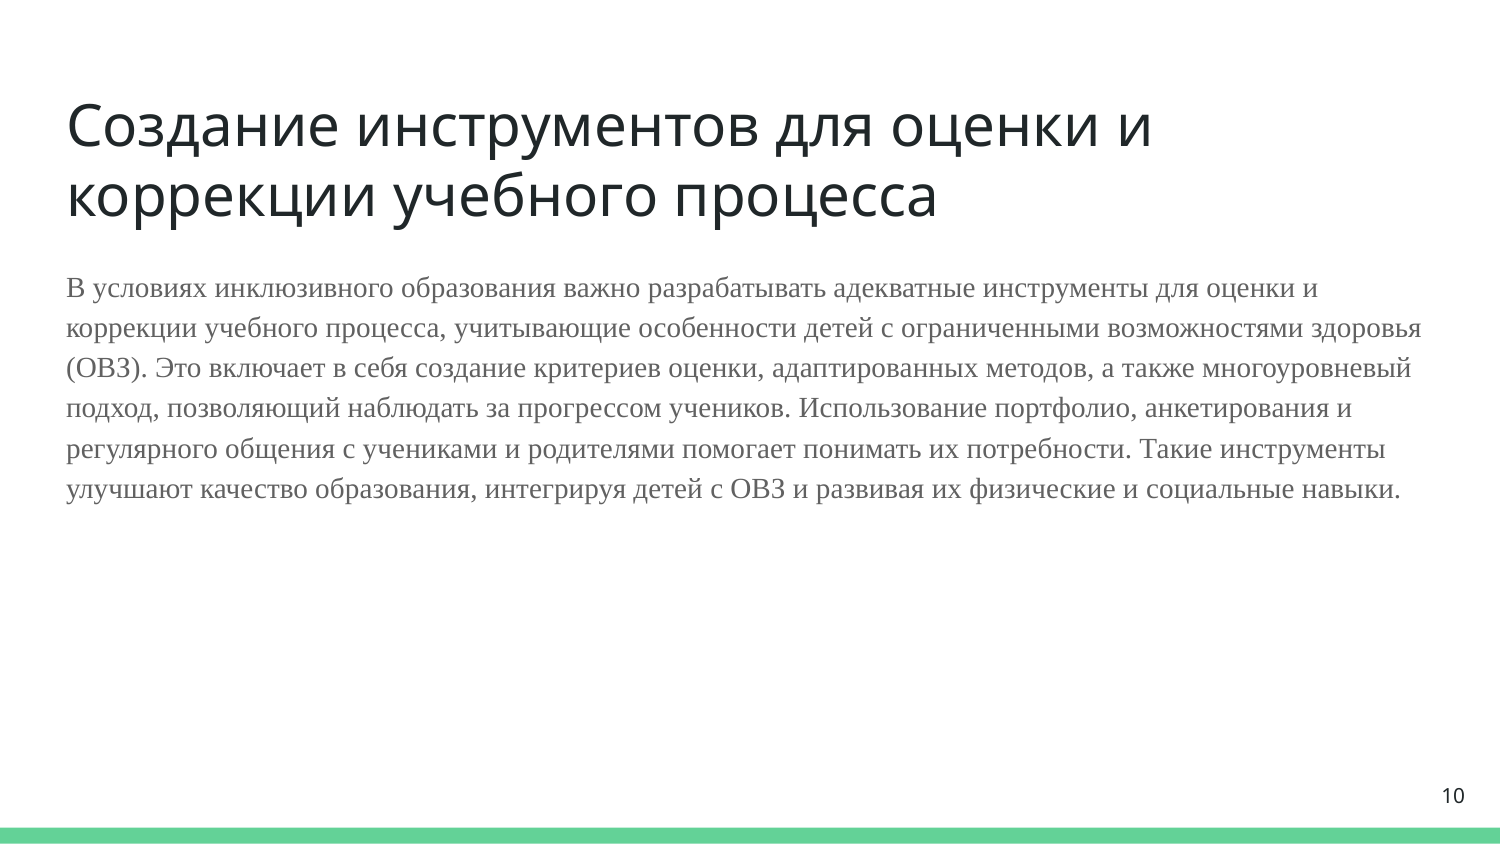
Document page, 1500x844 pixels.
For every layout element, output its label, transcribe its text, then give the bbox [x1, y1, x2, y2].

title Создание инструментов для оценки и коррекции учебного процесса [51, 72, 1449, 167]
list В условиях инклюзивного образования важно разрабатывать адекватные инструменты для оценки и коррекции учебного процесса, учитывающие особенности детей с ограниченными возможностями здоровья (ОВЗ). Это включает в себя создание критериев оценки, адаптированных методов, а также многоуровневый подход, позволяющий наблюдать за прогрессом учеников. Использование портфолио, анкетирования и регулярного общения с учениками и родителями помогает понимать их потребности. Такие инструменты улучшают качество образования, интегрируя детей с ОВЗ и развивая их физические и социальные навыки. [51, 248, 1449, 774]
slide_number 10 [1389, 764, 1480, 830]
